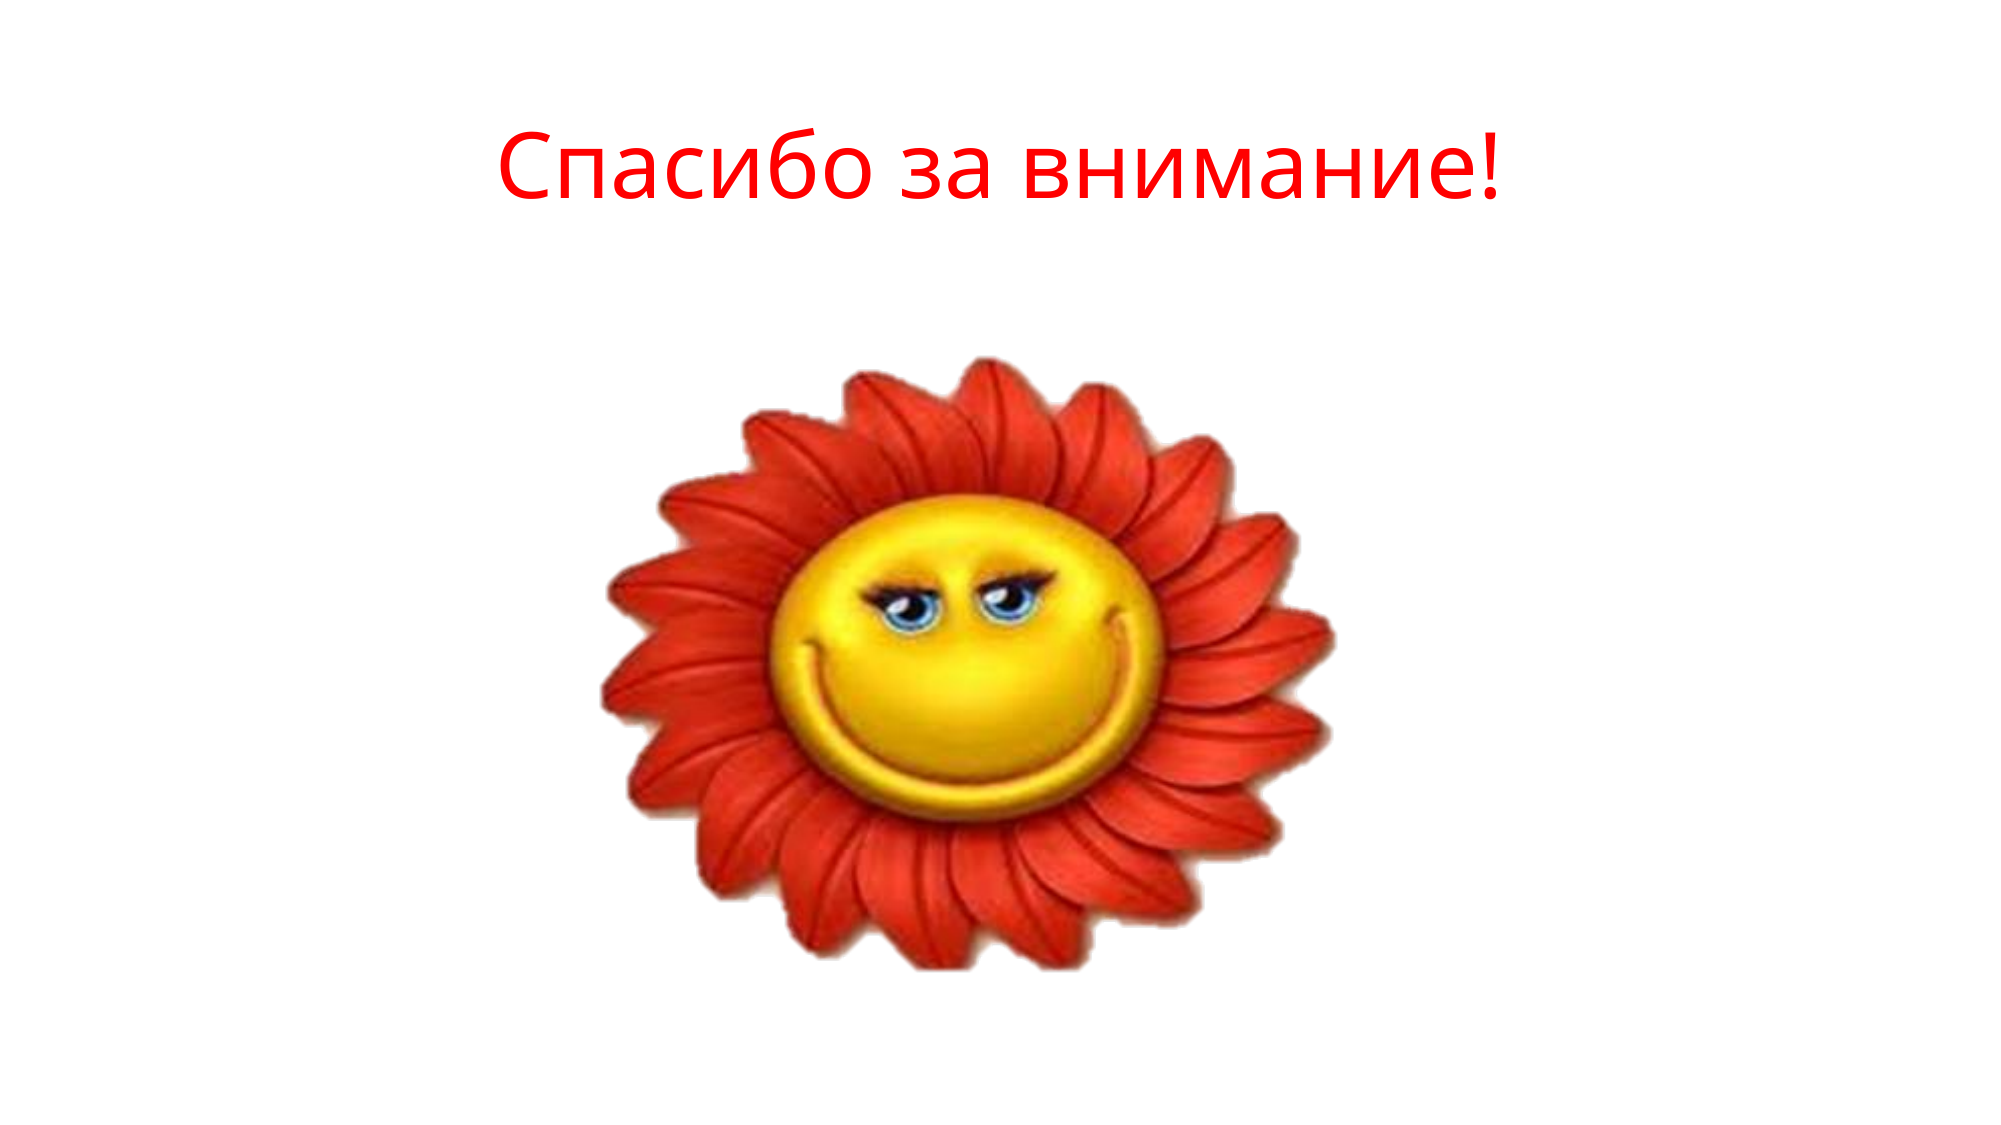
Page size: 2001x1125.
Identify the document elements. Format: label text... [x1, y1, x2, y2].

title Спасибо за внимание! [137, 59, 1863, 278]
picture [590, 309, 1373, 1027]
